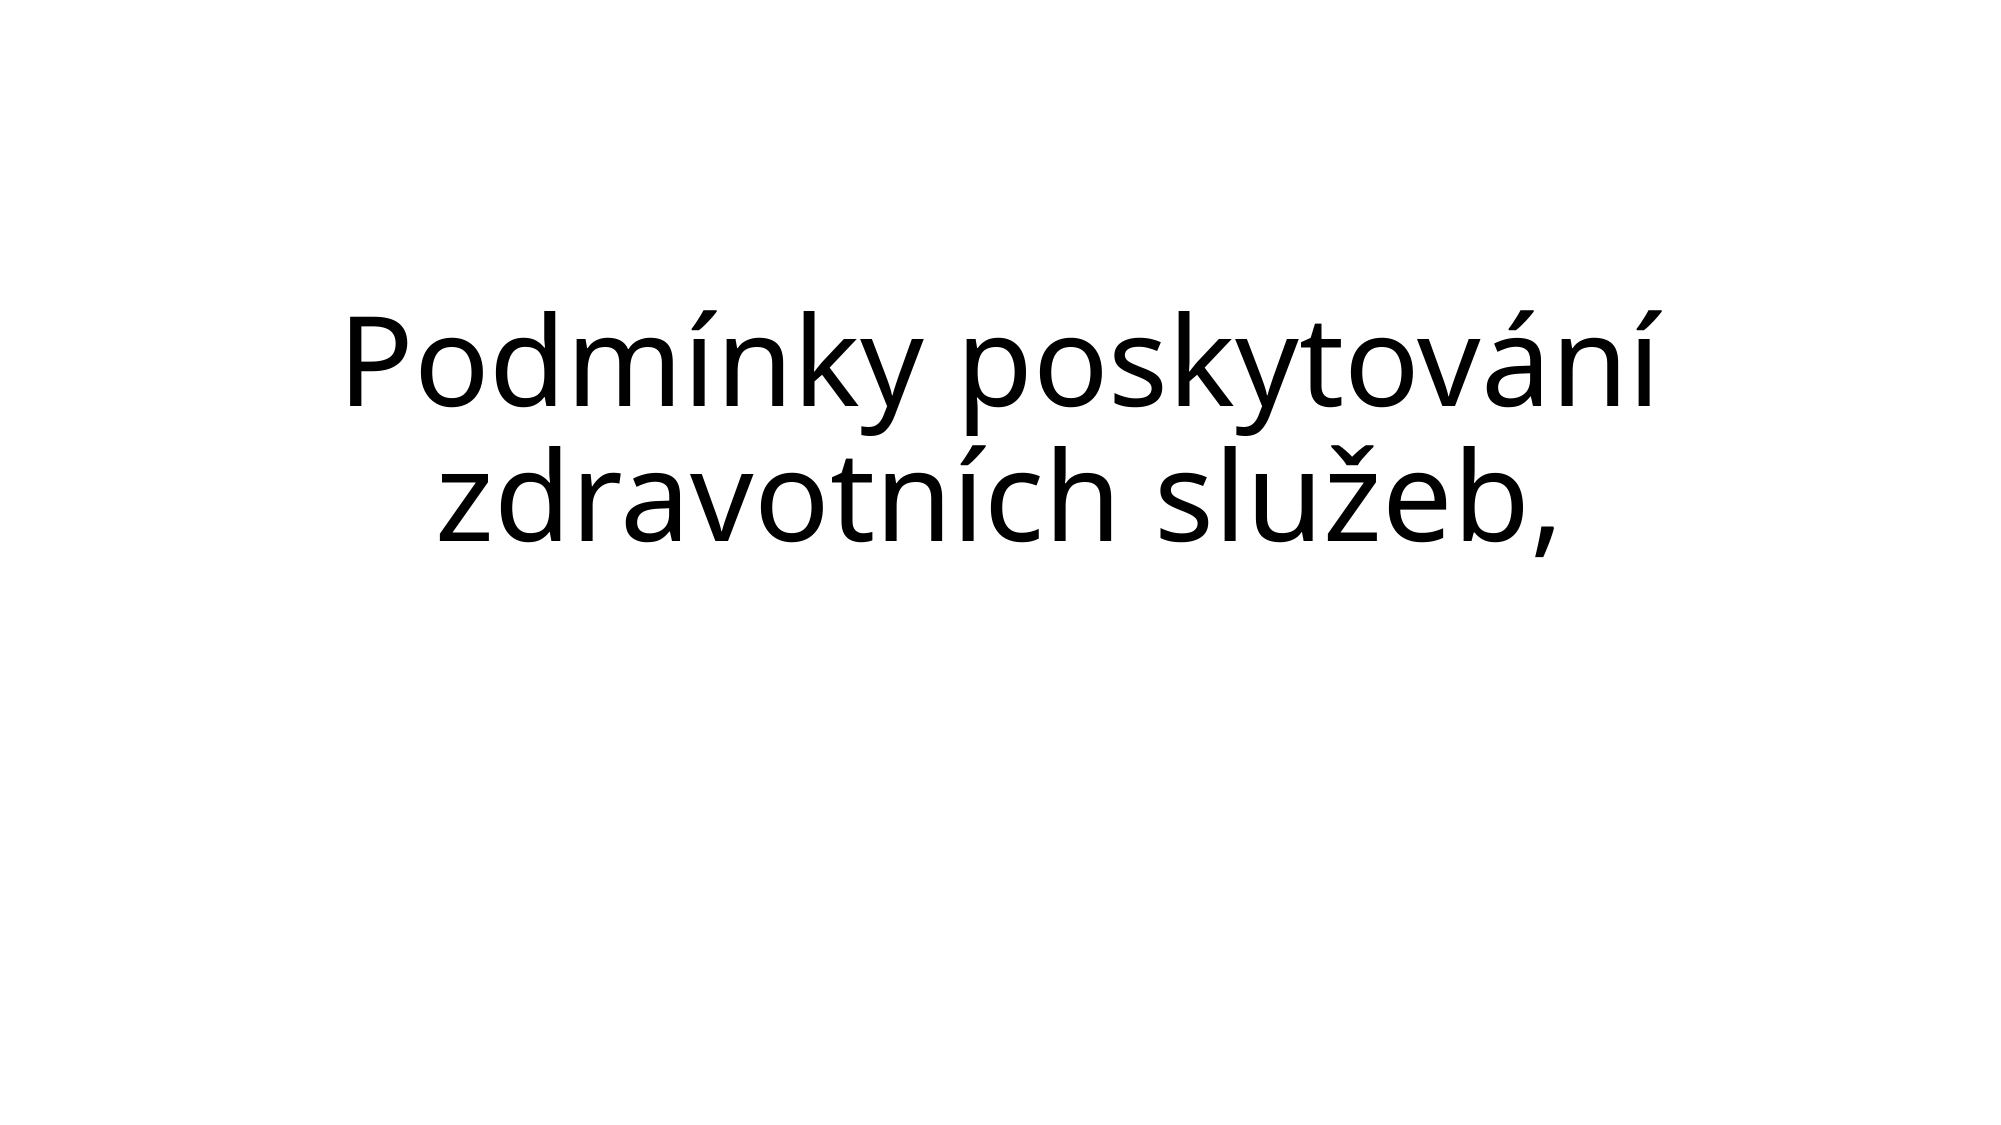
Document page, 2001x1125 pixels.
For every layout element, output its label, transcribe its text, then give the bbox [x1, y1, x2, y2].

title Podmínky poskytování zdravotních služeb, [249, 184, 1750, 576]
